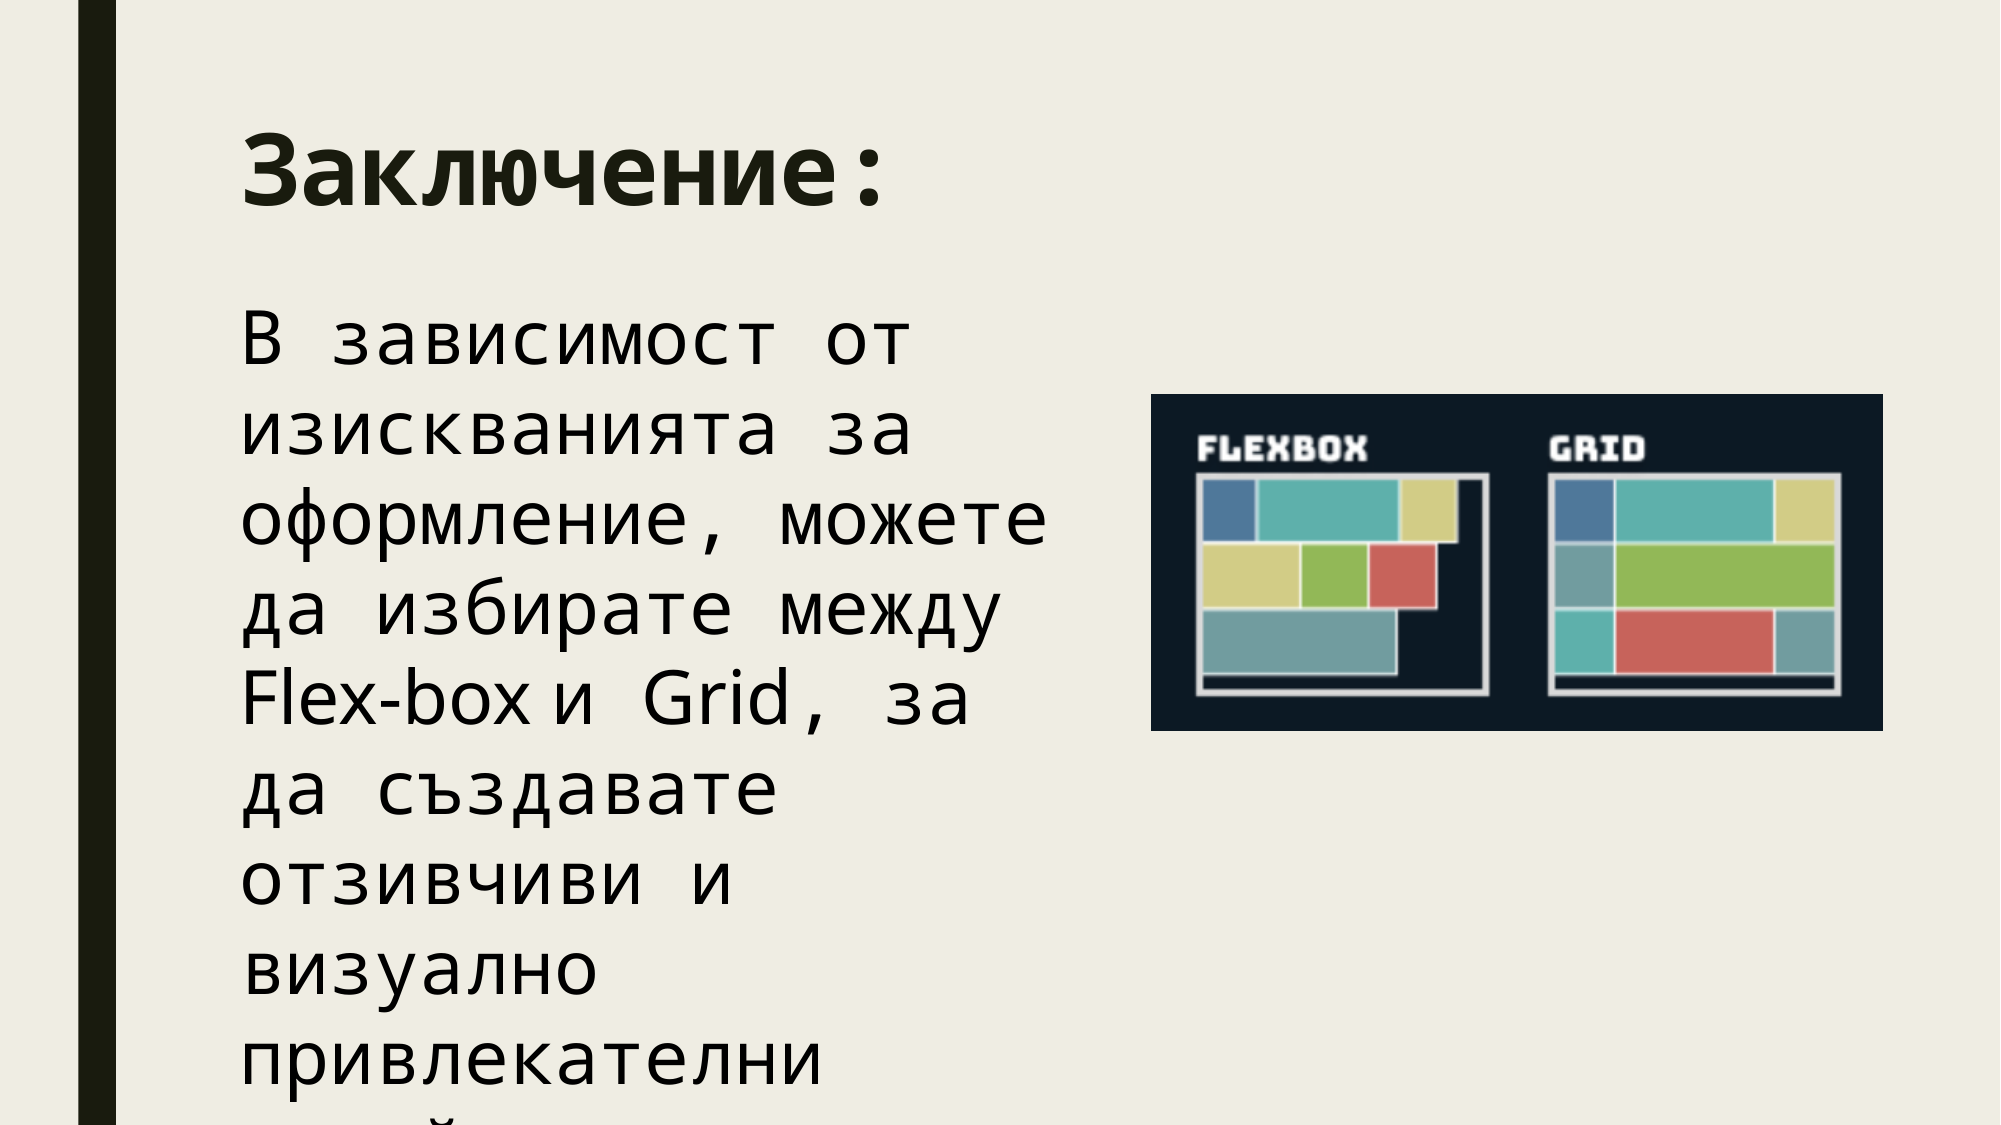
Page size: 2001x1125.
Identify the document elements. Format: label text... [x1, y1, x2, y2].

title Заключение: [225, 112, 1800, 230]
text_box В зависимост от изискванията за оформление, можете да избирате между Flex-box и Grid, за да създавате отзивчиви и визуално привлекателни дизайни. [224, 281, 1074, 1125]
picture [1151, 394, 1883, 731]
